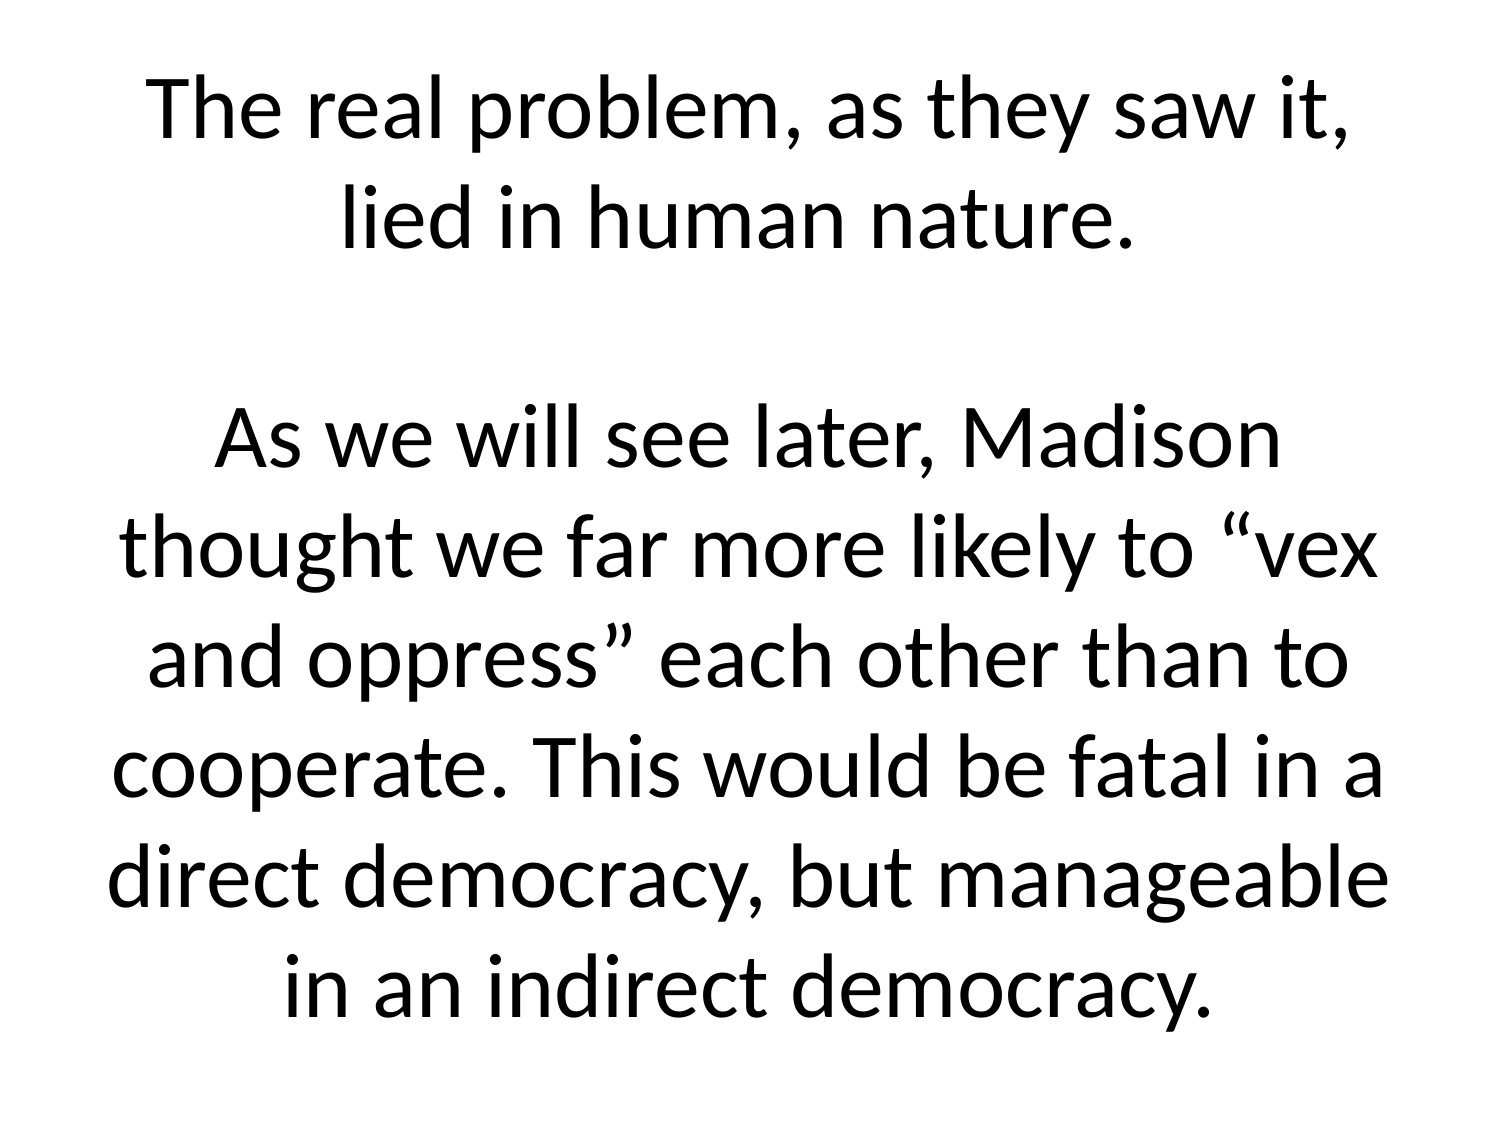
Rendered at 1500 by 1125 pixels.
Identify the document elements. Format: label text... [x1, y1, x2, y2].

title The real problem, as they saw it, lied in human nature. As we will see later, Madison thought we far more likely to “vex and oppress” each other than to cooperate. This would be fatal in a direct democracy, but manageable in an indirect democracy. [74, 44, 1426, 1038]
